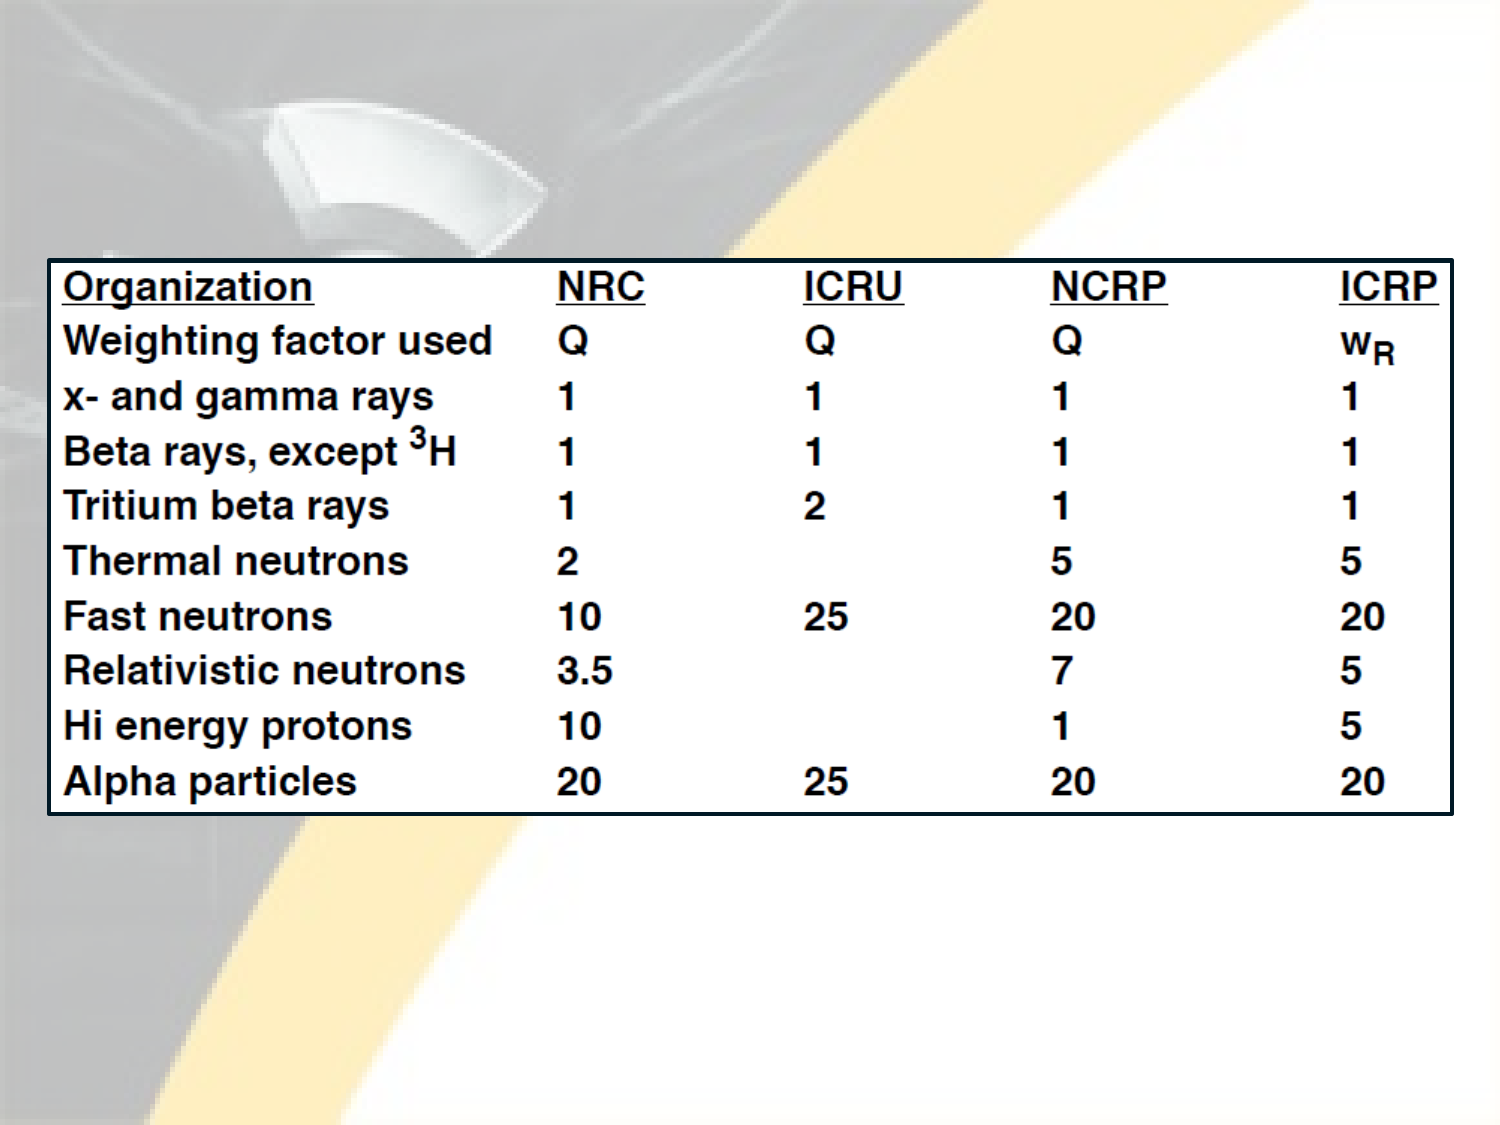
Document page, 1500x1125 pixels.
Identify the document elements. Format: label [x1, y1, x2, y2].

picture [50, 262, 1451, 812]
